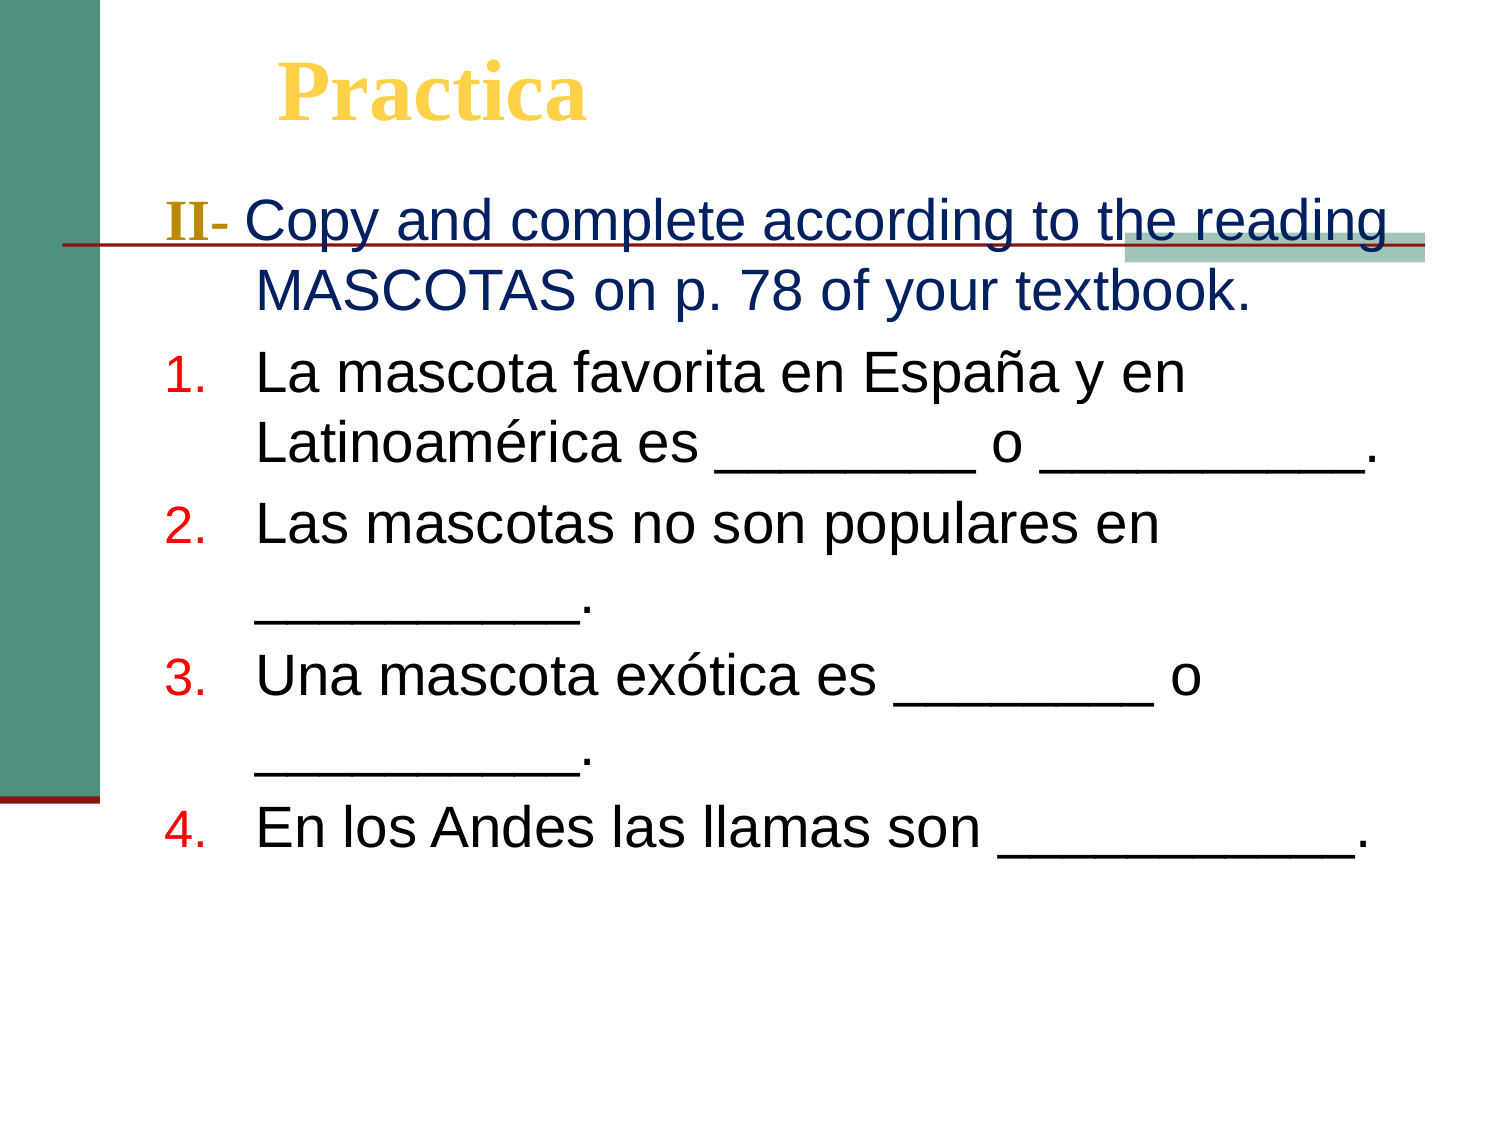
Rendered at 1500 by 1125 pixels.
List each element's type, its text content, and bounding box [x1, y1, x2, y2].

text_box Practica [262, 25, 1463, 150]
text_box II- Copy and complete according to the reading MASCOTAS on p. 78 of your textbook. La mascota favorita en España y en Latinoamérica es ________ o __________. Las mascotas no son populares en __________. Una mascota exótica es ________ o __________. En los Andes las llamas son ___________. [150, 174, 1450, 1038]
